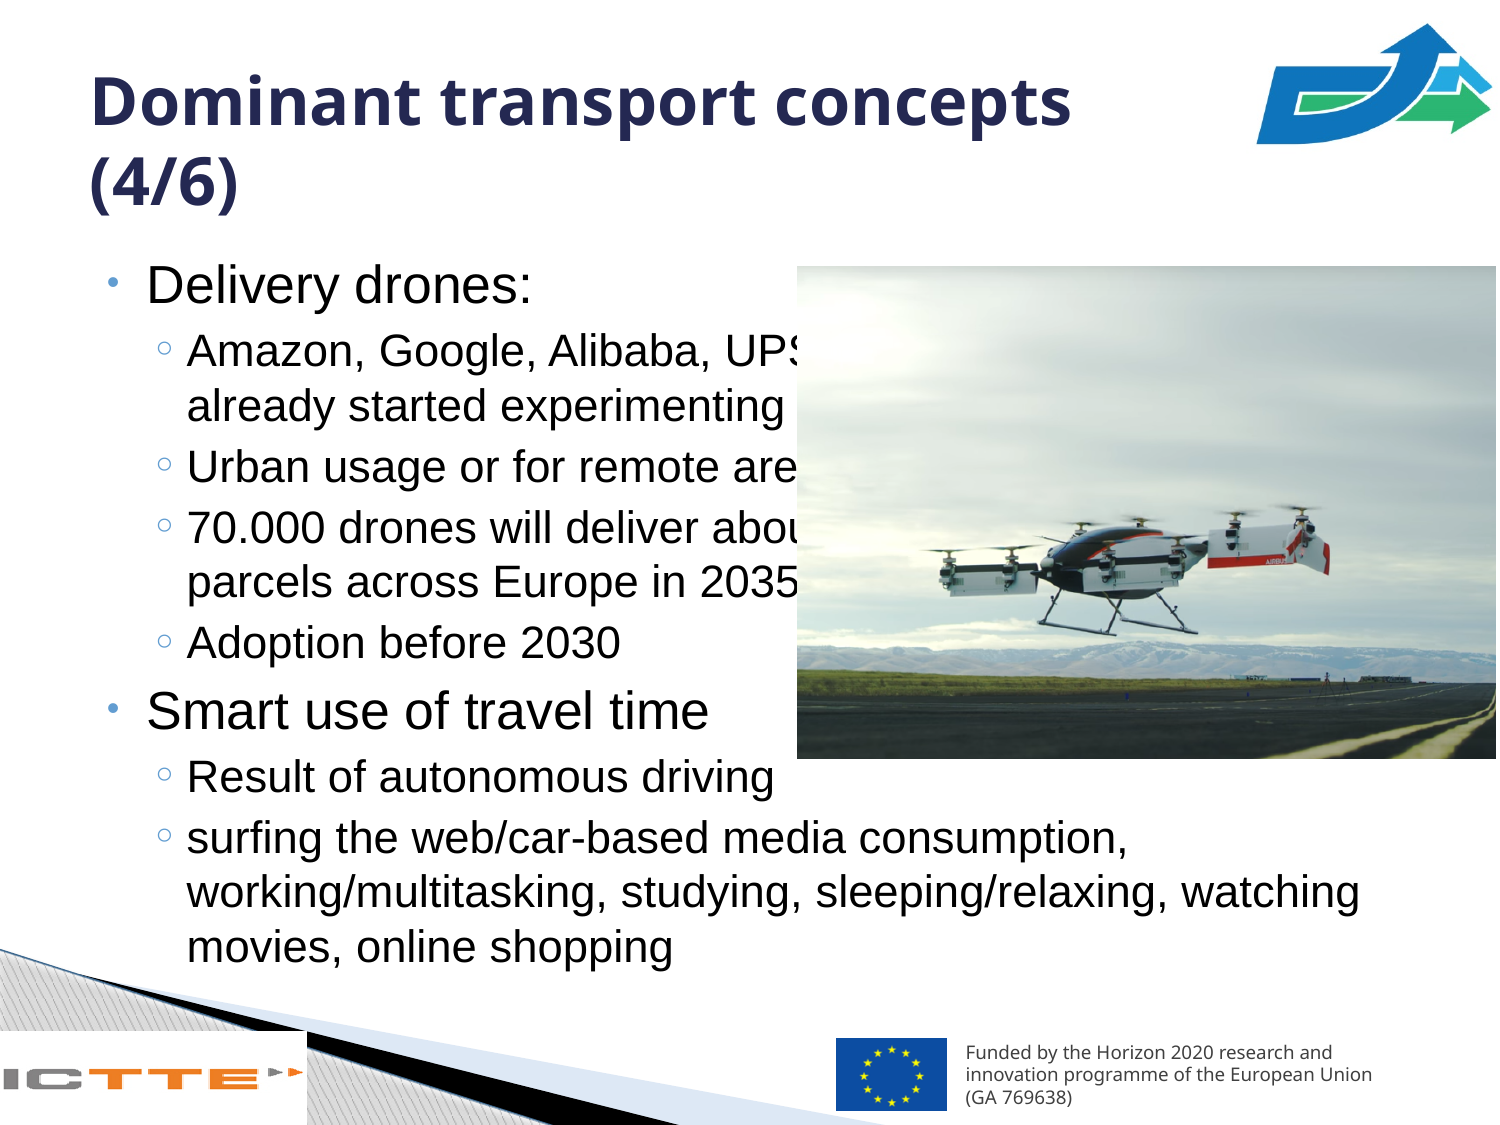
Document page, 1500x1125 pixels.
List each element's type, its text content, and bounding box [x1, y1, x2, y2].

picture [796, 266, 1496, 759]
picture [836, 1038, 947, 1111]
picture [1246, 0, 1500, 173]
title Dominant transport concepts (4/6) [75, 45, 1093, 233]
picture [0, 1031, 307, 1125]
list Delivery drones: Amazon, Google, Alibaba, UPS, DHL and Wal-Mart have already started experimenting with such systems Urban usage or for remote areas 70.000 drones will deliver about 200 million lightweight parcels across Europe in 2035- SESAR Adoption before 2030 Smart use of travel time Result of autonomous driving surfing the web/car-based media consumption, working/multitasking, studying, sleeping/relaxing, watching movies, online shopping [75, 243, 1425, 986]
